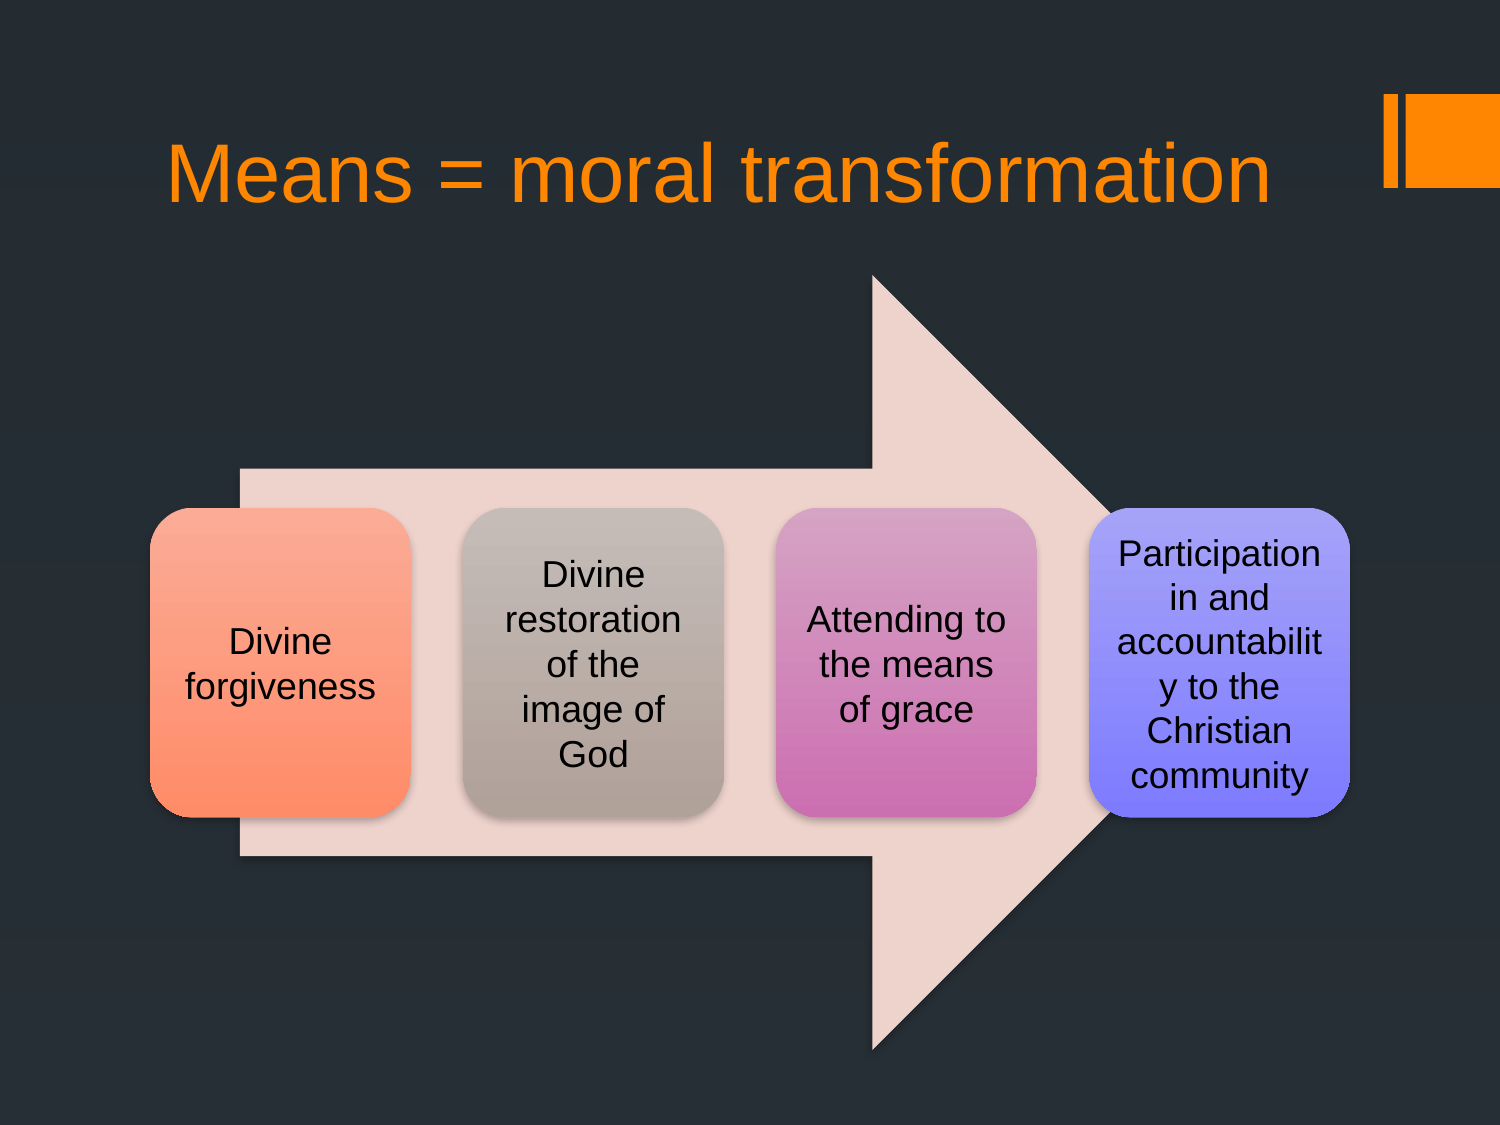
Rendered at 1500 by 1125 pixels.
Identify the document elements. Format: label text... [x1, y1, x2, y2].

title Means = moral transformation [150, 37, 1350, 227]
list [149, 274, 1351, 1051]
